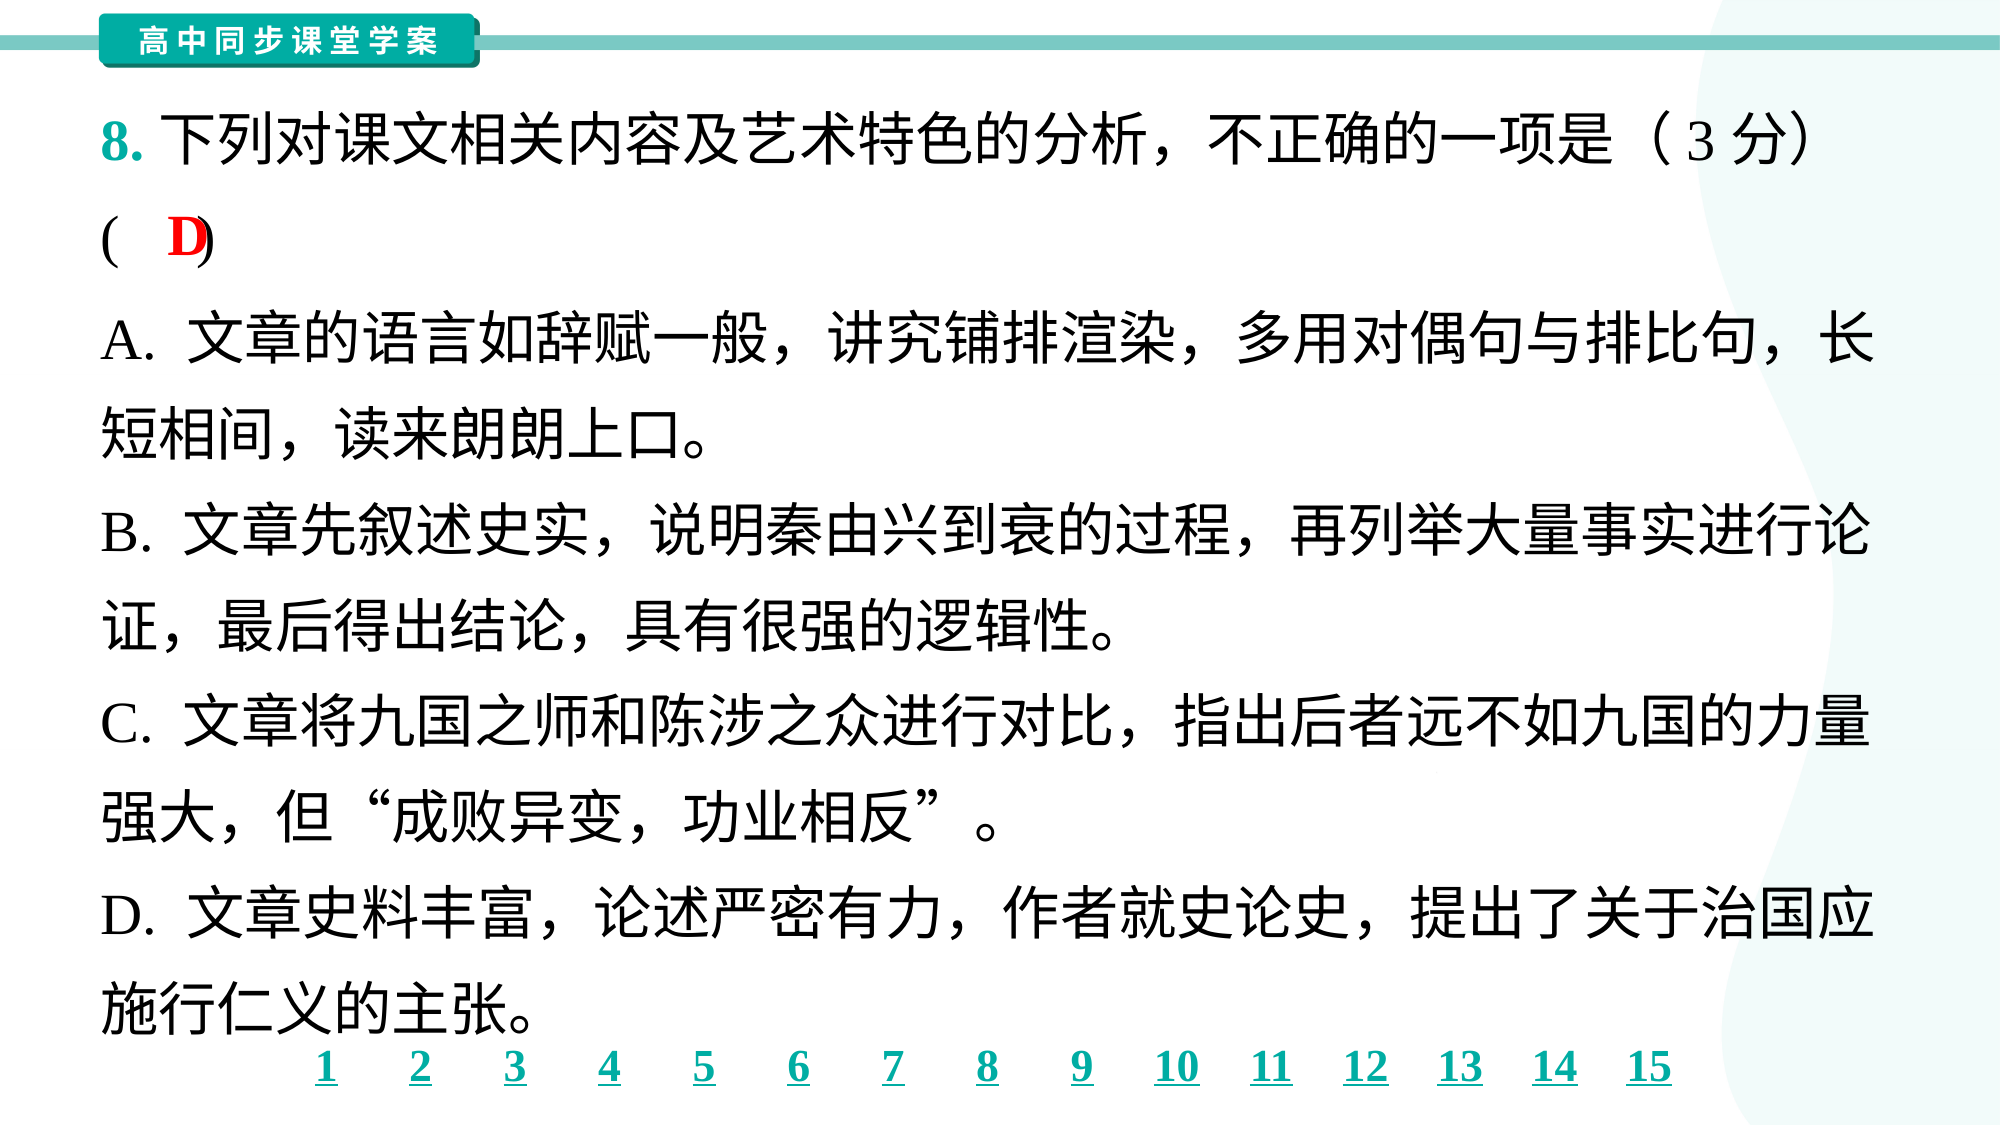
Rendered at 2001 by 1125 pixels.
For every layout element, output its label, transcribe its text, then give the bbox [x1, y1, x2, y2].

text_box A. 文章的语言如辞赋一般，讲究铺排渲染，多用对偶句与排比句，长 短相间，读来朗朗上口。 B. 文章先叙述史实，说明秦由兴到衰的过程，再列举大量事实进行论 证，最后得出结论，具有很强的逻辑性。 C. 文章将九国之师和陈涉之众进行对比，指出后者远不如九国的力量 强大，但“成败异变，功业相反”。 D. 文章史料丰富，论述严密有力，作者就史论史，提出了关于治国应 施行仁义的主张。 [100, 275, 1899, 1042]
text_box D [145, 173, 231, 268]
picture [0, 0, 2000, 1125]
text_box 8.下列对课文相关内容及艺术特色的分析，不正确的一项是（3分） ( ) [100, 76, 1899, 269]
